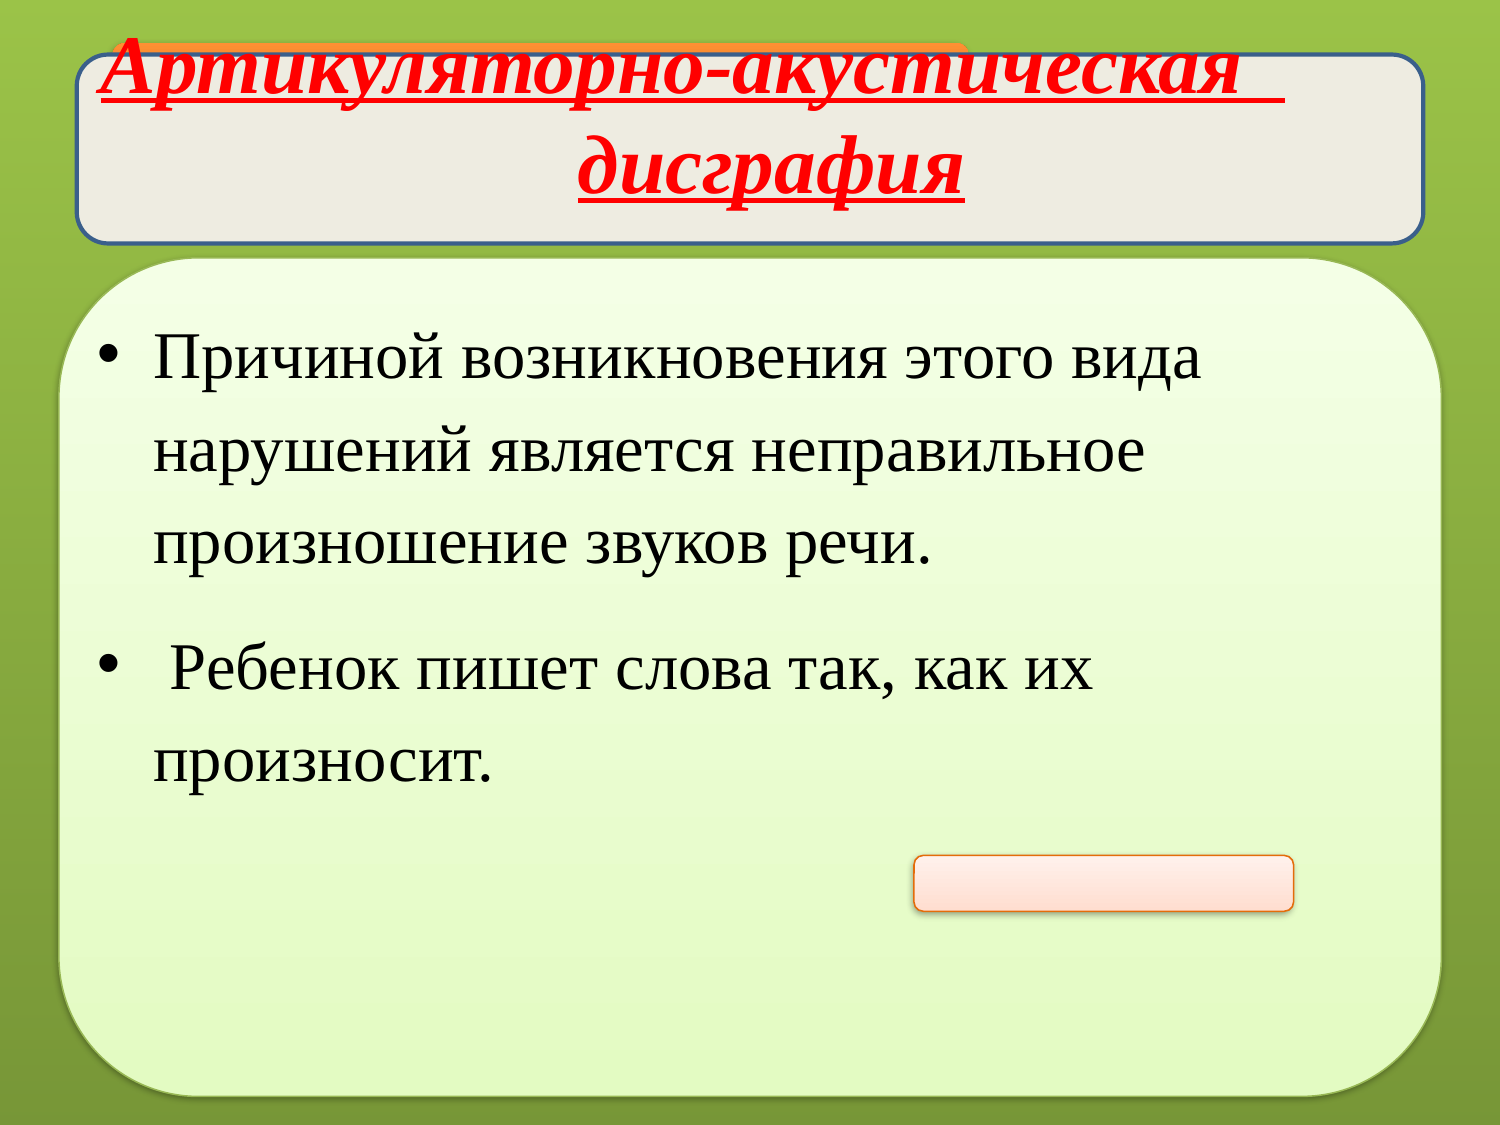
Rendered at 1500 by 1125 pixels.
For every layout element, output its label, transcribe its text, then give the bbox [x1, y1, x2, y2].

text_box [0, 0, 1500, 1125]
text_box [913, 854, 1295, 913]
text_box Причиной возникновения этого вида нарушений является неправильное произношение звуков речи. Ребенок пишет слова так, как их произносит. [82, 292, 1395, 1036]
text_box Артикуляторно-акустическая дисграфия [74, 52, 1426, 246]
text_box [58, 257, 1443, 1098]
text_box [113, 42, 969, 52]
